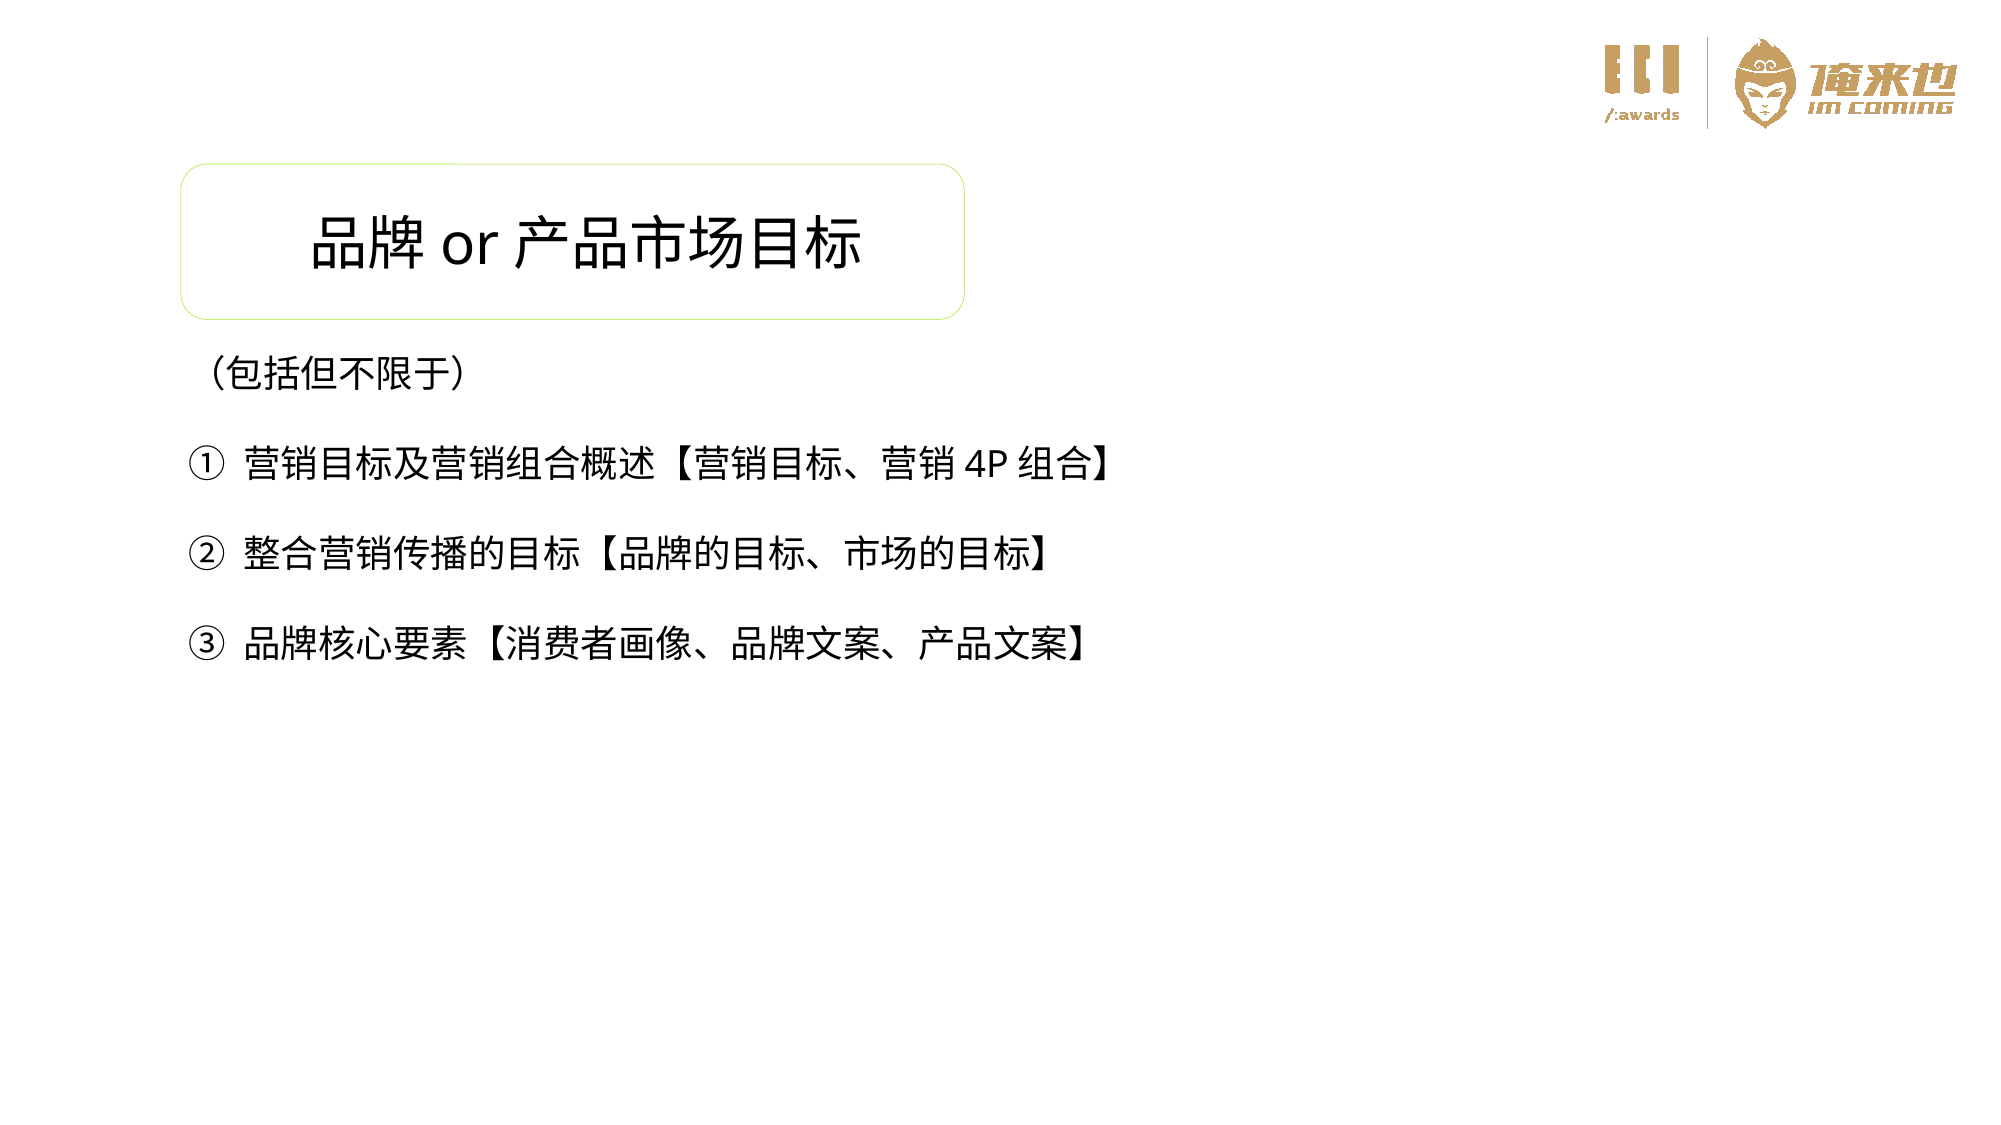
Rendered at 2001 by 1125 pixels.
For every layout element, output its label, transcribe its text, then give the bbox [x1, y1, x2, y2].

text_box 品牌or产品市场目标 [179, 162, 966, 321]
picture [1605, 37, 1957, 129]
text_box （包括但不限于） ① 营销目标及营销组合概述【营销目标、营销4P组合】 ② 整合营销传播的目标【品牌的目标、市场的目标】 ③ 品牌核心要素【消费者画像、品牌文案、产品文案】 [173, 342, 1174, 718]
